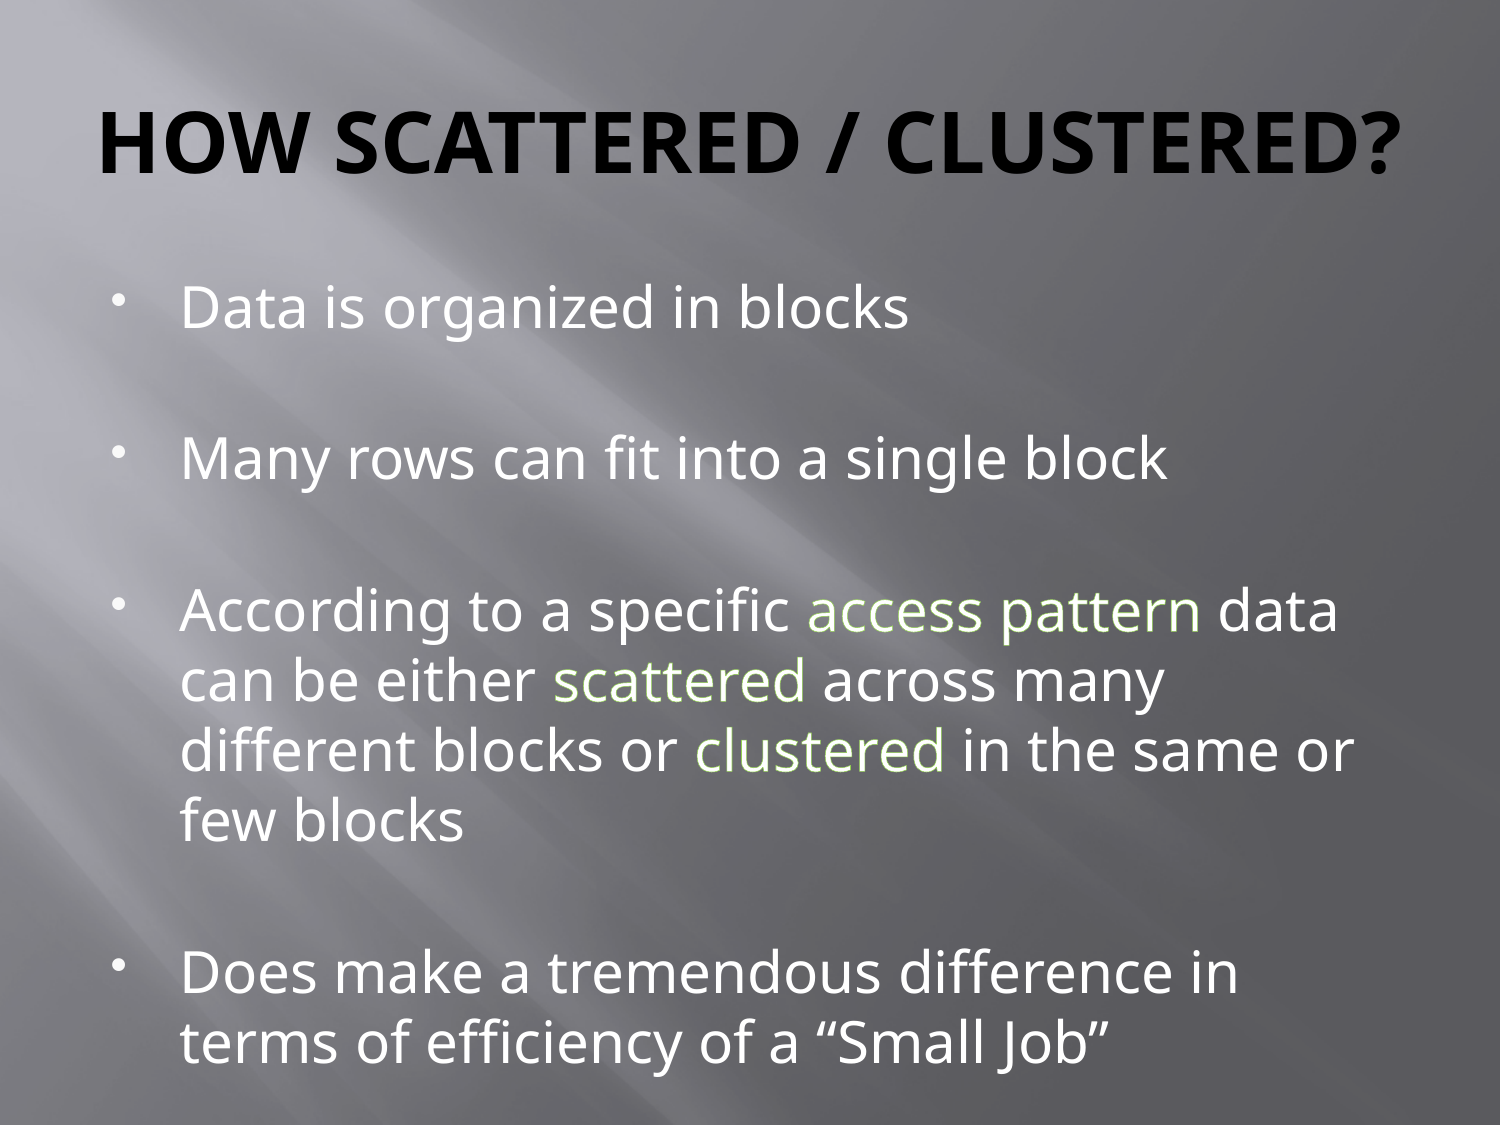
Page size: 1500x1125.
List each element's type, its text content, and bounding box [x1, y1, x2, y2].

title HOW SCATTERED / CLUSTERED? [75, 45, 1425, 233]
list Data is organized in blocks Many rows can fit into a single block According to a specific access pattern data can be either scattered across many different blocks or clustered in the same or few blocks Does make a tremendous difference in terms of efficiency of a “Small Job” [75, 262, 1425, 1035]
